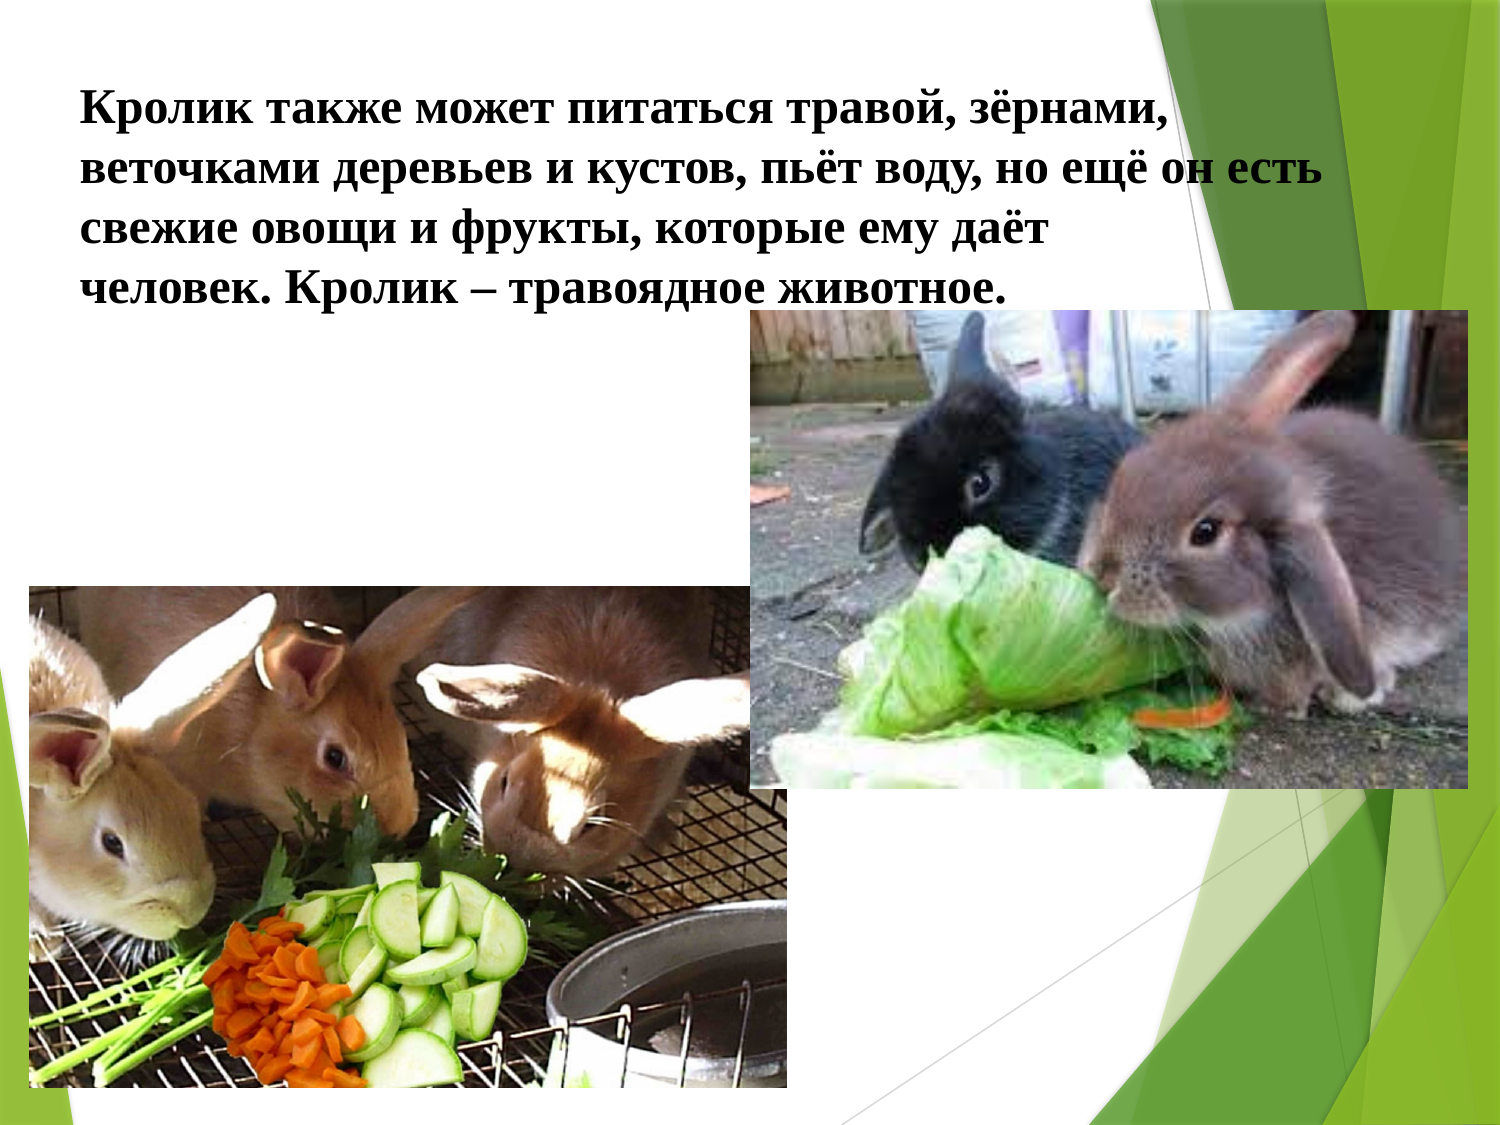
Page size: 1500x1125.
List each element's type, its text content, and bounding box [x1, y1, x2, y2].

text_box Кролик также может питаться травой, зёрнами, веточками деревьев и кустов, пьёт воду, но ещё он есть свежие овощи и фрукты, которые ему даёт человек. Кролик – травоядное животное. [64, 66, 1436, 322]
picture [28, 309, 1469, 1089]
